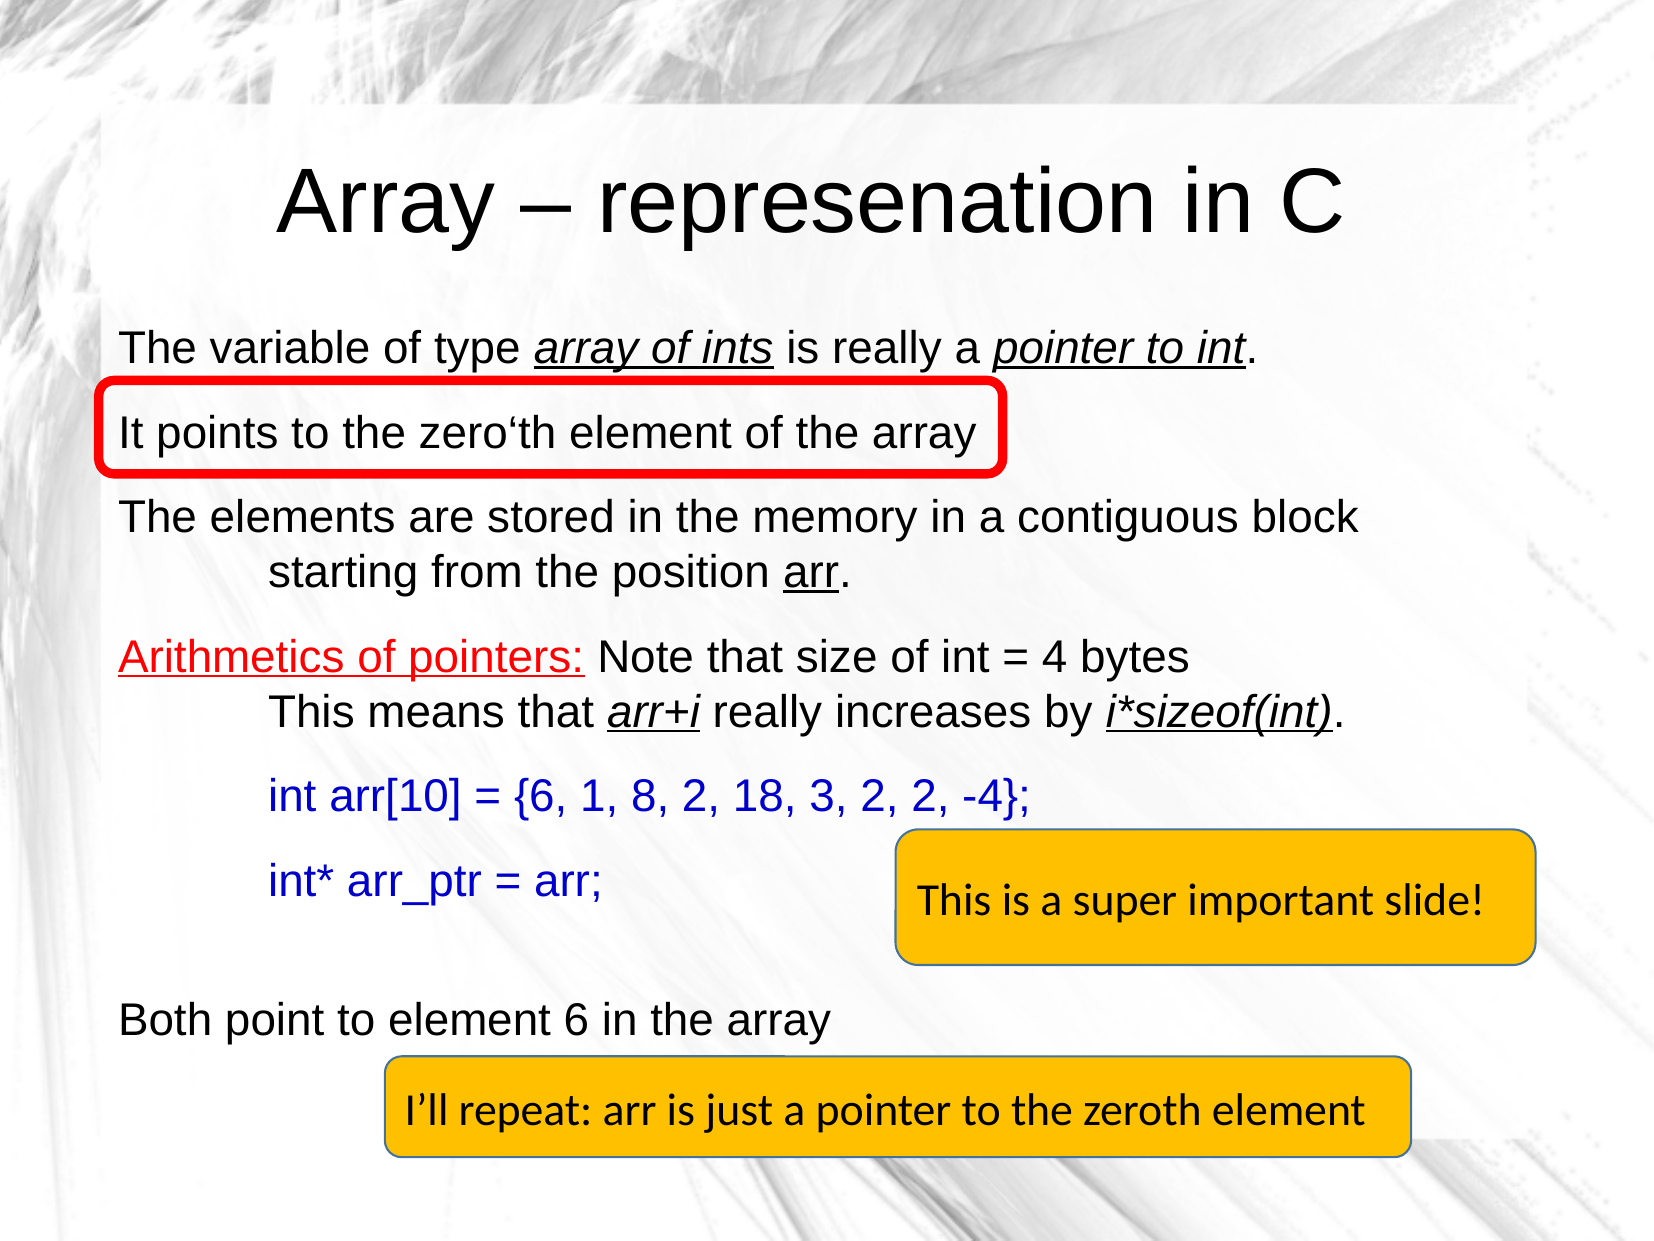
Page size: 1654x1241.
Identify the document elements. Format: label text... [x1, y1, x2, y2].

picture [0, 0, 1654, 1241]
list The variable of type array of ints is really a pointer to int. It points to the zero‘th element of the array The elements are stored in the memory in a contiguous block starting from the position arr. Arithmetics of pointers: Note that size of int = 4 bytes This means that arr+i really increases by i*sizeof(int). int arr[10] = {6, 1, 8, 2, 18, 3, 2, 2, -4}; int* arr_ptr = arr; Both point to element 6 in the array [118, 318, 1571, 1107]
text_box I’ll repeat: arr is just a pointer to the zeroth element [383, 1055, 1413, 1159]
title Array – represenation in C [118, 112, 1506, 281]
text_box This is a super important slide! [894, 828, 1537, 967]
text_box [97, 379, 1004, 475]
